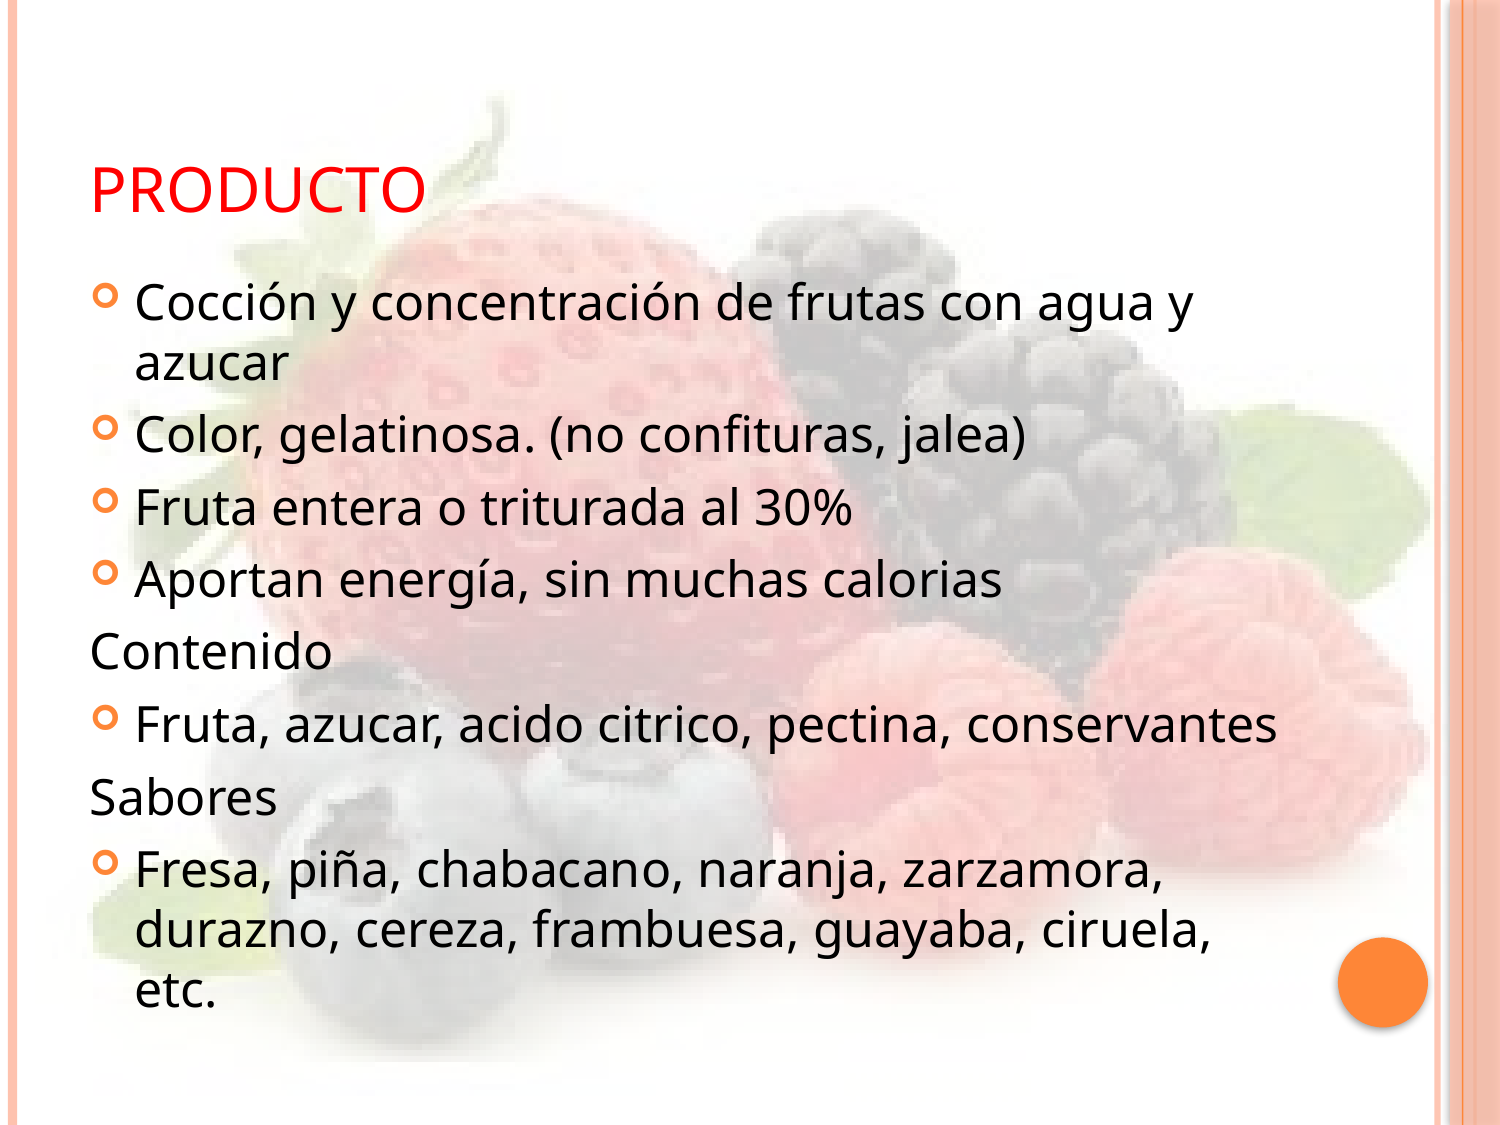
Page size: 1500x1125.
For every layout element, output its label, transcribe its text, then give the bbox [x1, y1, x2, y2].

list Cocción y concentración de frutas con agua y azucar Color, gelatinosa. (no confituras, jalea) Fruta entera o triturada al 30% Aportan energía, sin muchas calorias Contenido Fruta, azucar, acido citrico, pectina, conservantes Sabores Fresa, piña, chabacano, naranja, zarzamora, durazno, cereza, frambuesa, guayaba, ciruela, etc. [75, 262, 1300, 1062]
title producto [75, 45, 1300, 233]
